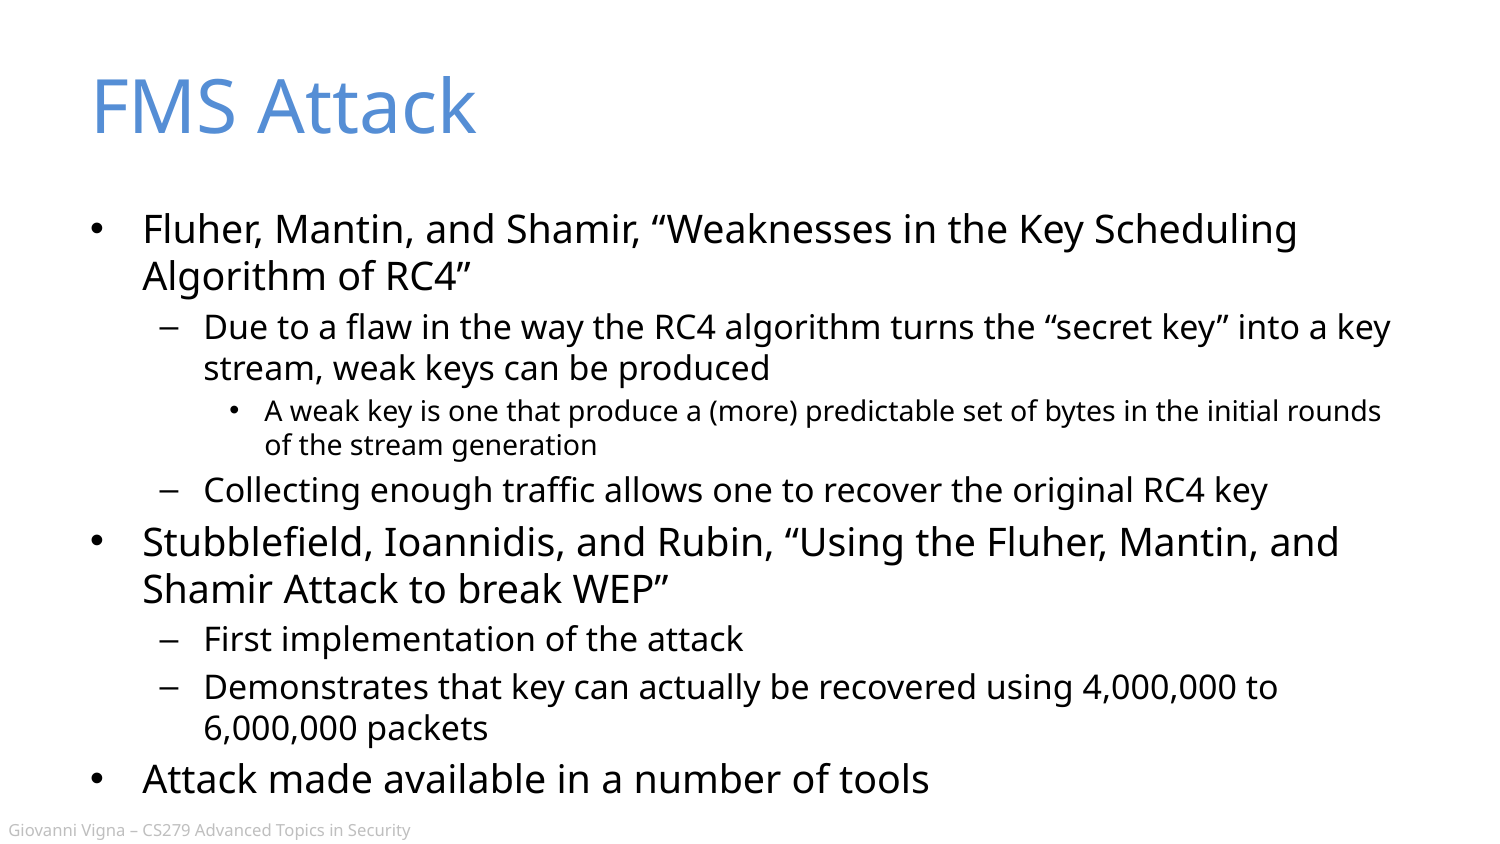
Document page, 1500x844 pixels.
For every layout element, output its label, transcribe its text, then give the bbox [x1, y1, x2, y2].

title FMS Attack [75, 33, 1425, 175]
list Fluher, Mantin, and Shamir, “Weaknesses in the Key Scheduling Algorithm of RC4” Due to a flaw in the way the RC4 algorithm turns the “secret key” into a key stream, weak keys can be produced A weak key is one that produce a (more) predictable set of bytes in the initial rounds of the stream generation Collecting enough traffic allows one to recover the original RC4 key Stubblefield, Ioannidis, and Rubin, “Using the Fluher, Mantin, and Shamir Attack to break WEP” First implementation of the attack Demonstrates that key can actually be recovered using 4,000,000 to 6,000,000 packets Attack made available in a number of tools [75, 196, 1425, 813]
